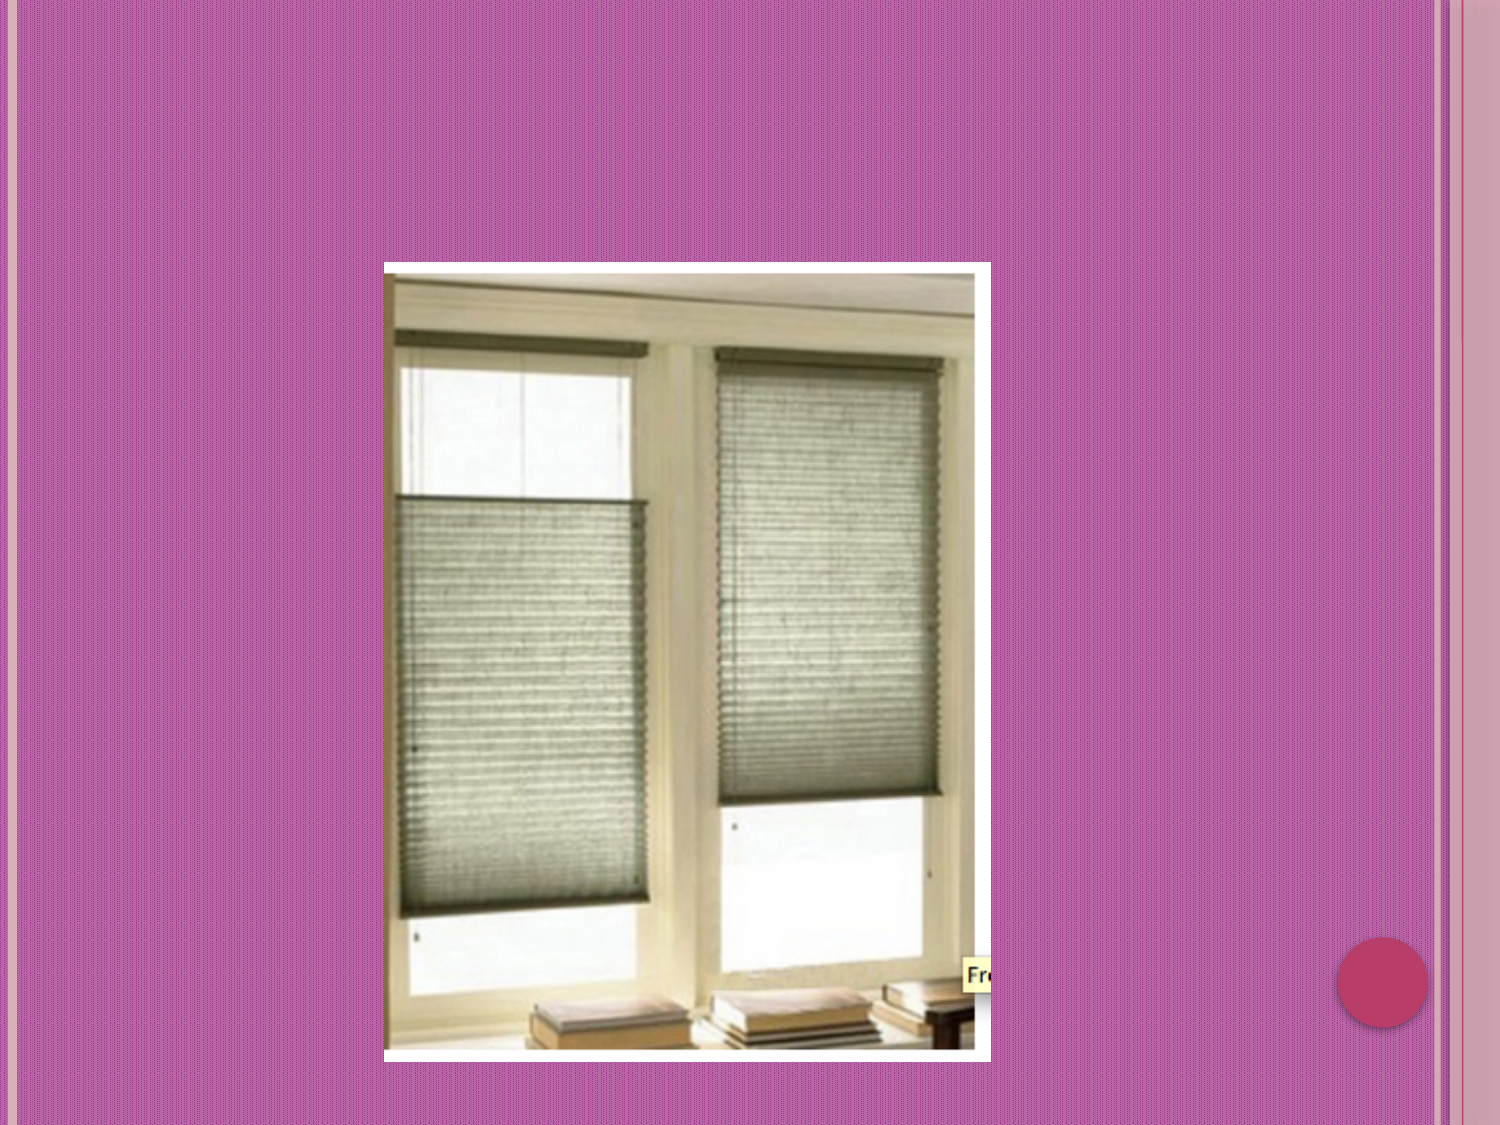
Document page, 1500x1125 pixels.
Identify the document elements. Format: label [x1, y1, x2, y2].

list [74, 261, 1301, 1063]
